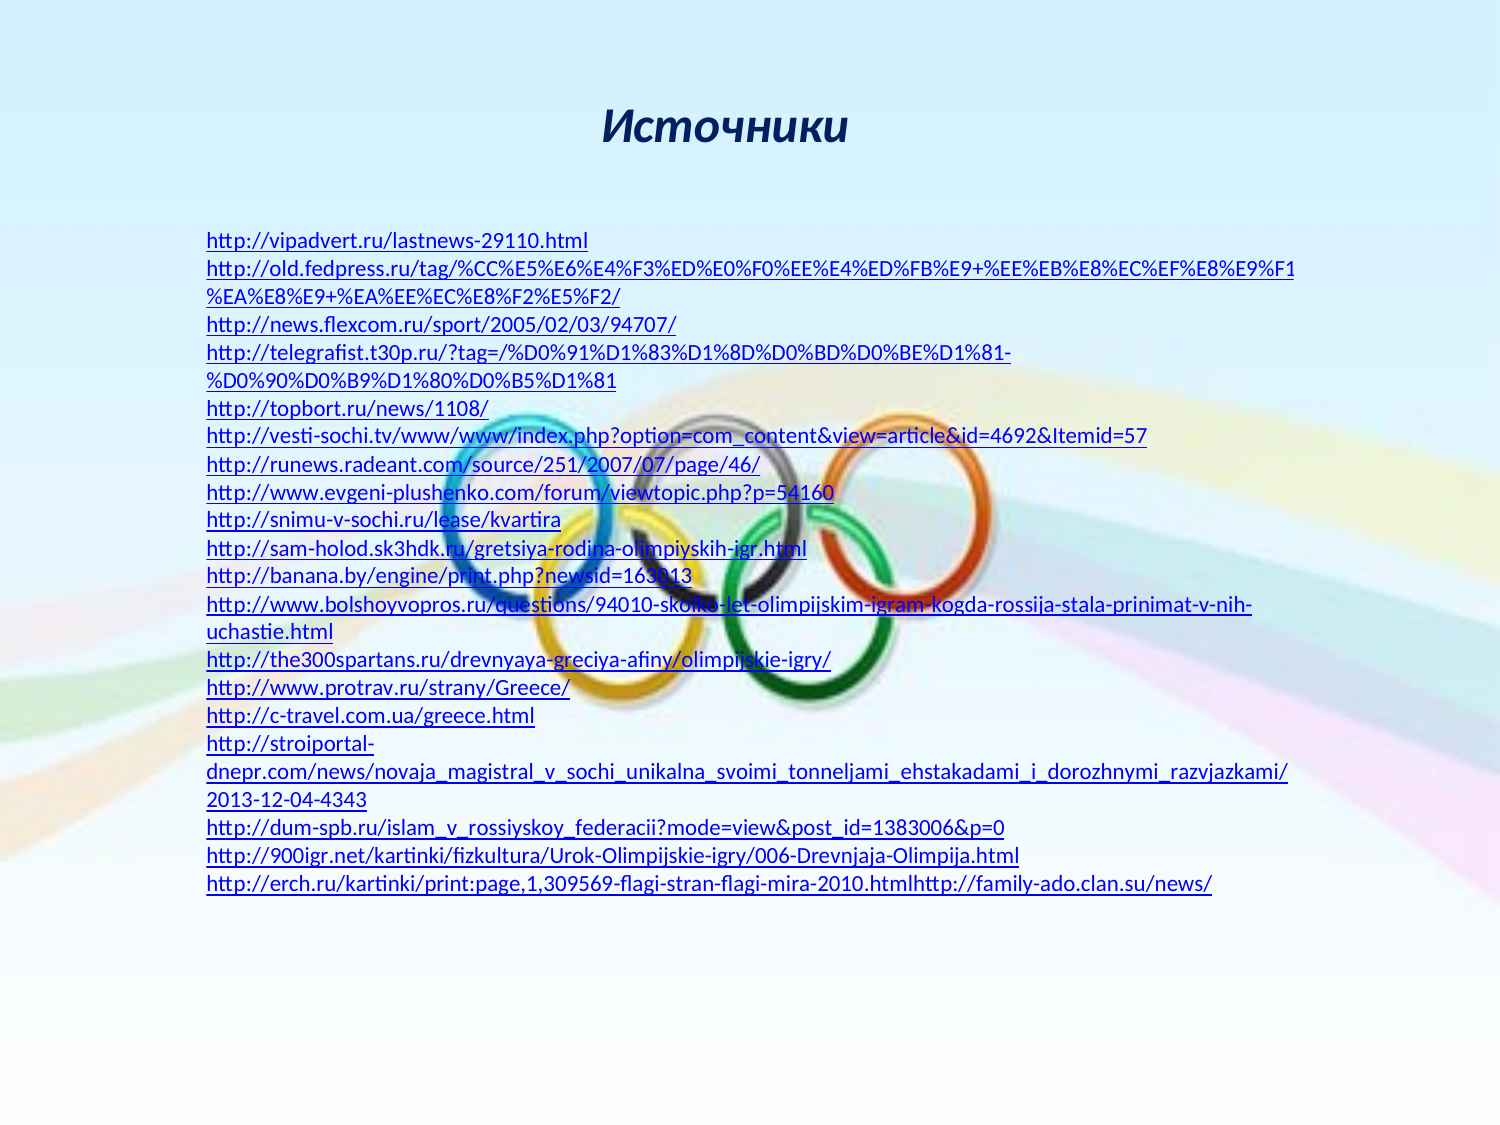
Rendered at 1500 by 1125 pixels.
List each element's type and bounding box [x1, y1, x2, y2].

list [0, 0, 1500, 1125]
picture [206, 226, 1294, 900]
